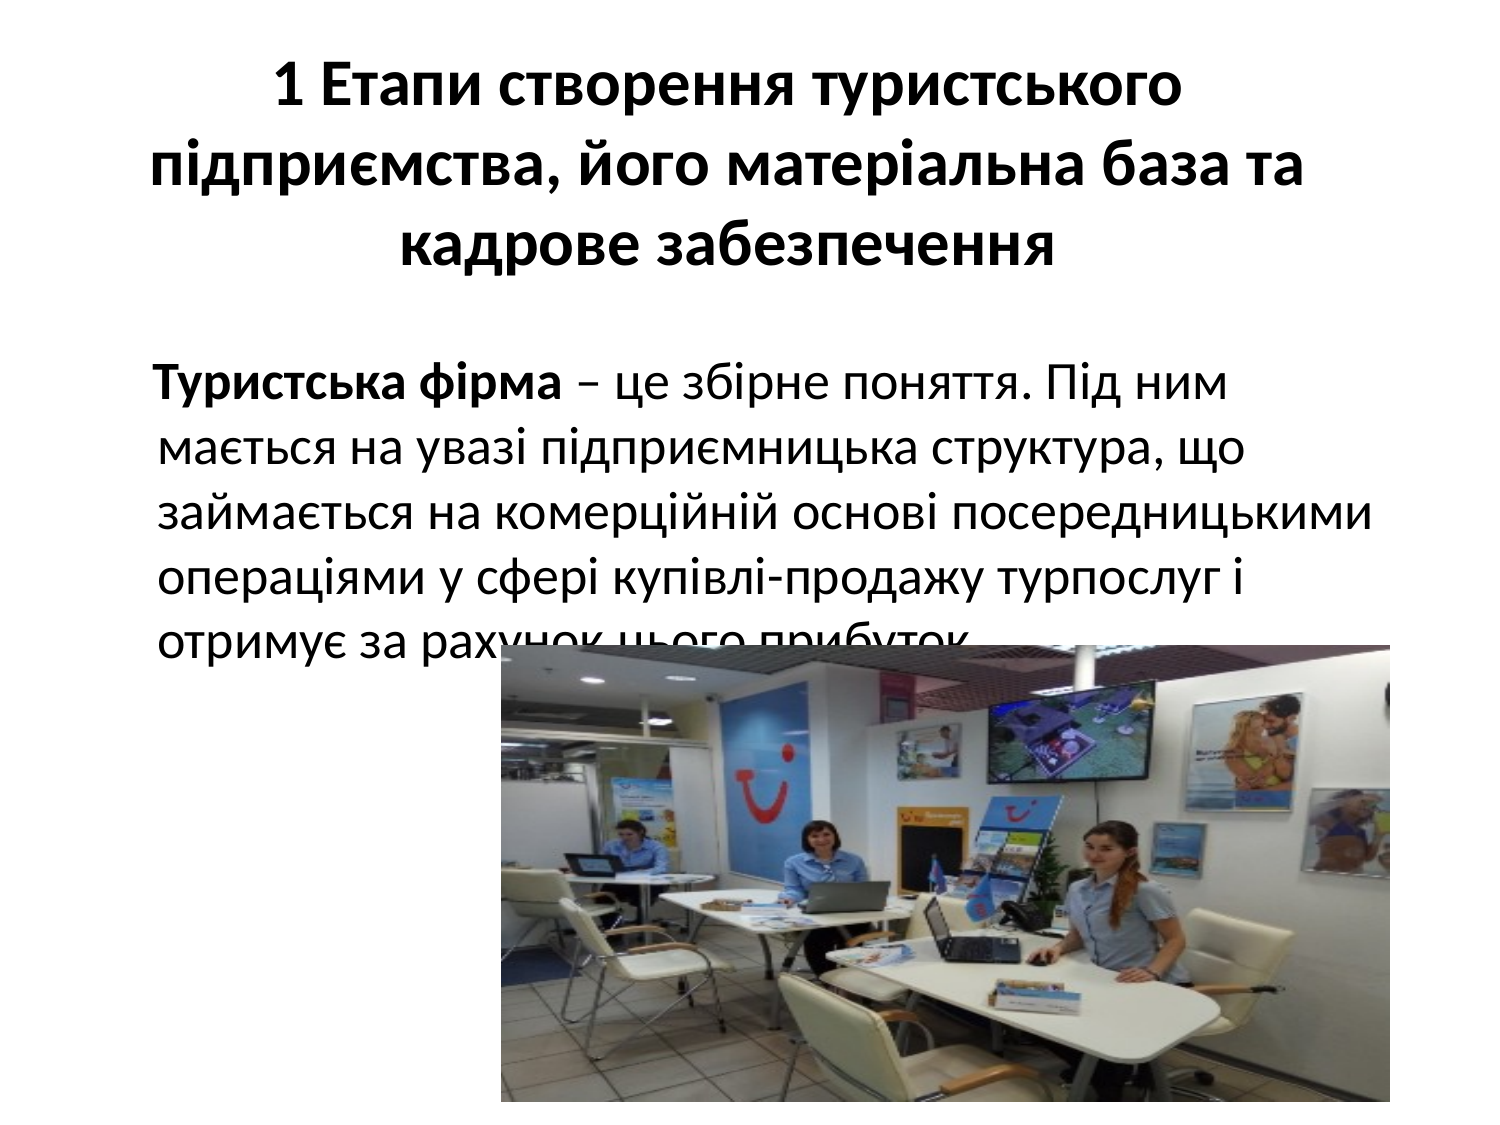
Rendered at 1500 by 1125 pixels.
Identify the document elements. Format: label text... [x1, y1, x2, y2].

picture [501, 644, 1390, 1102]
title 1 Етапи створення туристського підприємства, його матеріальна база та кадрове забезпечення [53, 113, 1404, 315]
list Туристська фірма – це збірне поняття. Під ним мається на увазі підприємницька структура, що займається на комерційній основі посередницькими операціями у сфері купівлі-продажу турпослуг і отримує за рахунок цього прибуток [88, 338, 1436, 681]
